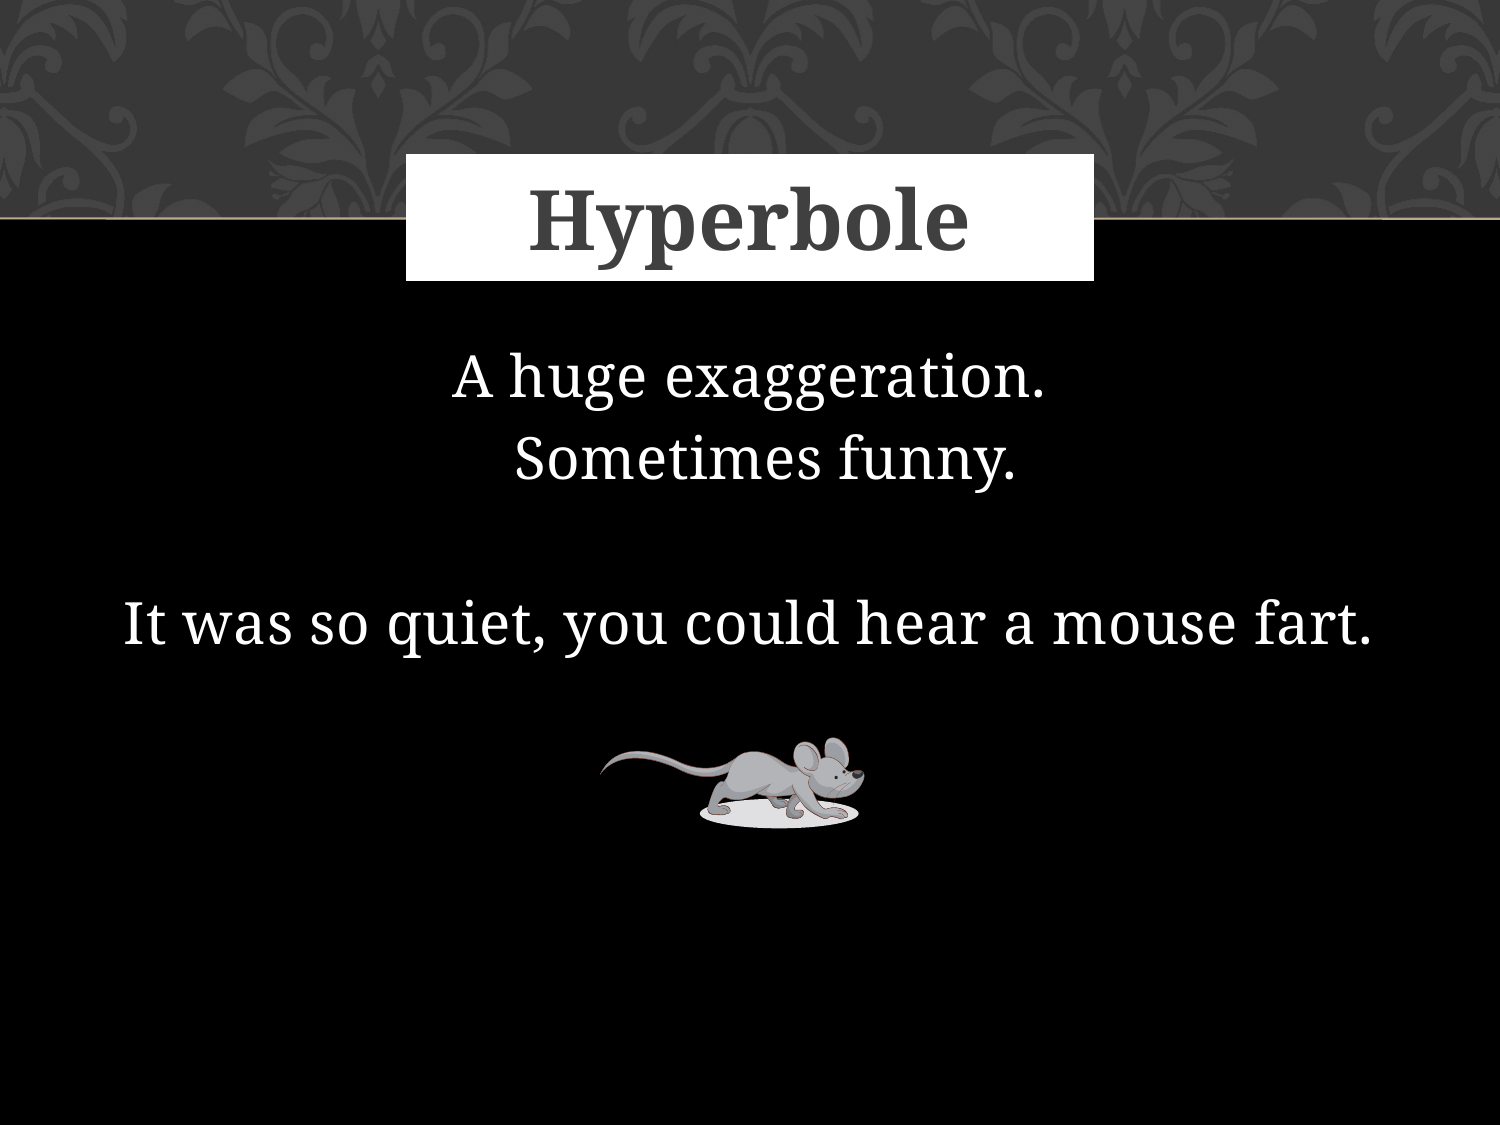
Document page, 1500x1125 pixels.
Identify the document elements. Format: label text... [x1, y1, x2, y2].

title Hyperbole [406, 154, 1094, 281]
list A huge exaggeration. Sometimes funny. It was so quiet, you could hear a mouse fart. [75, 331, 1425, 1007]
picture [599, 737, 865, 829]
